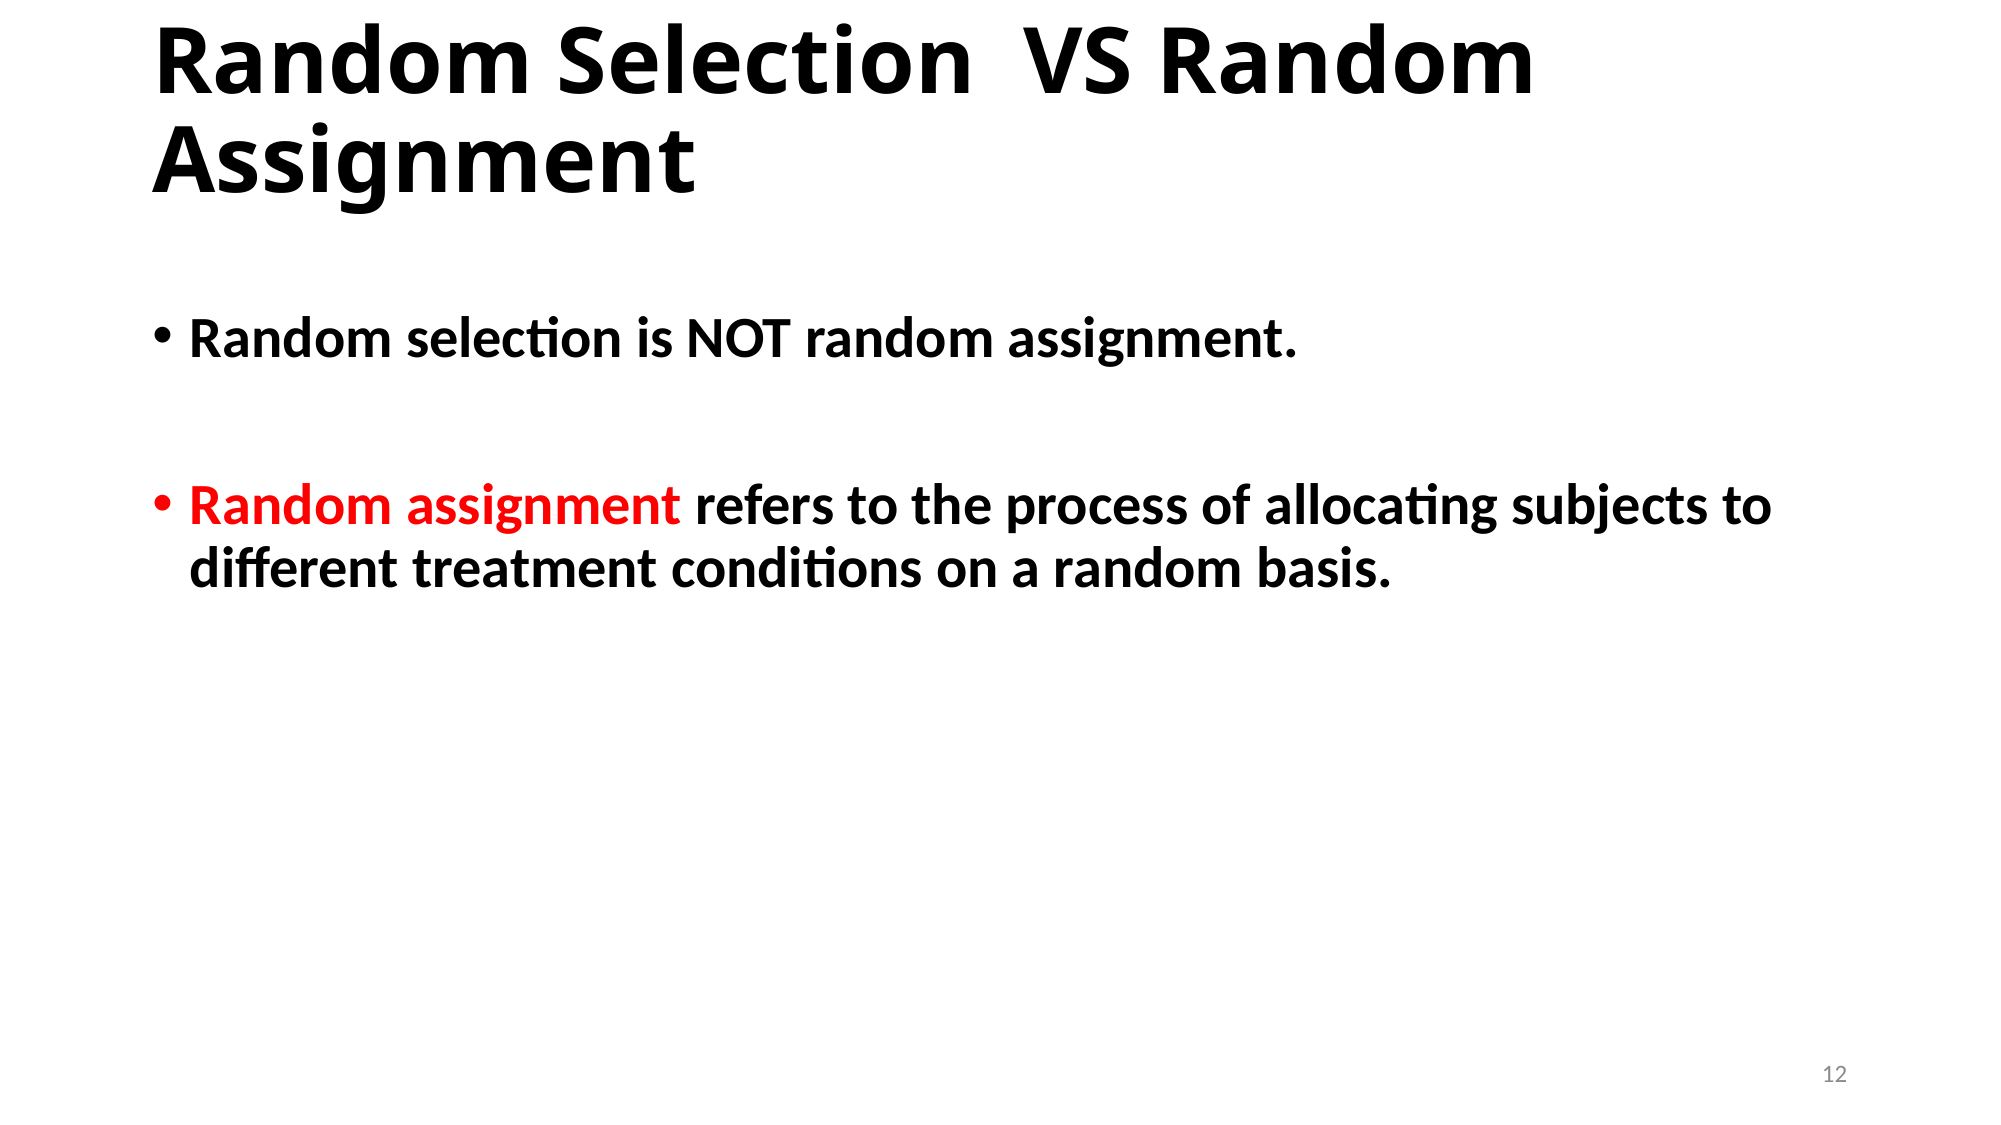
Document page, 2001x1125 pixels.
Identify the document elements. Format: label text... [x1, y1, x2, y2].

slide_number 12 [1412, 1042, 1863, 1103]
list Random selection is NOT random assignment. Random assignment refers to the process of allocating subjects to different treatment conditions on a random basis. [137, 299, 1863, 1014]
title Random Selection VS Random Assignment [137, 59, 1863, 278]
